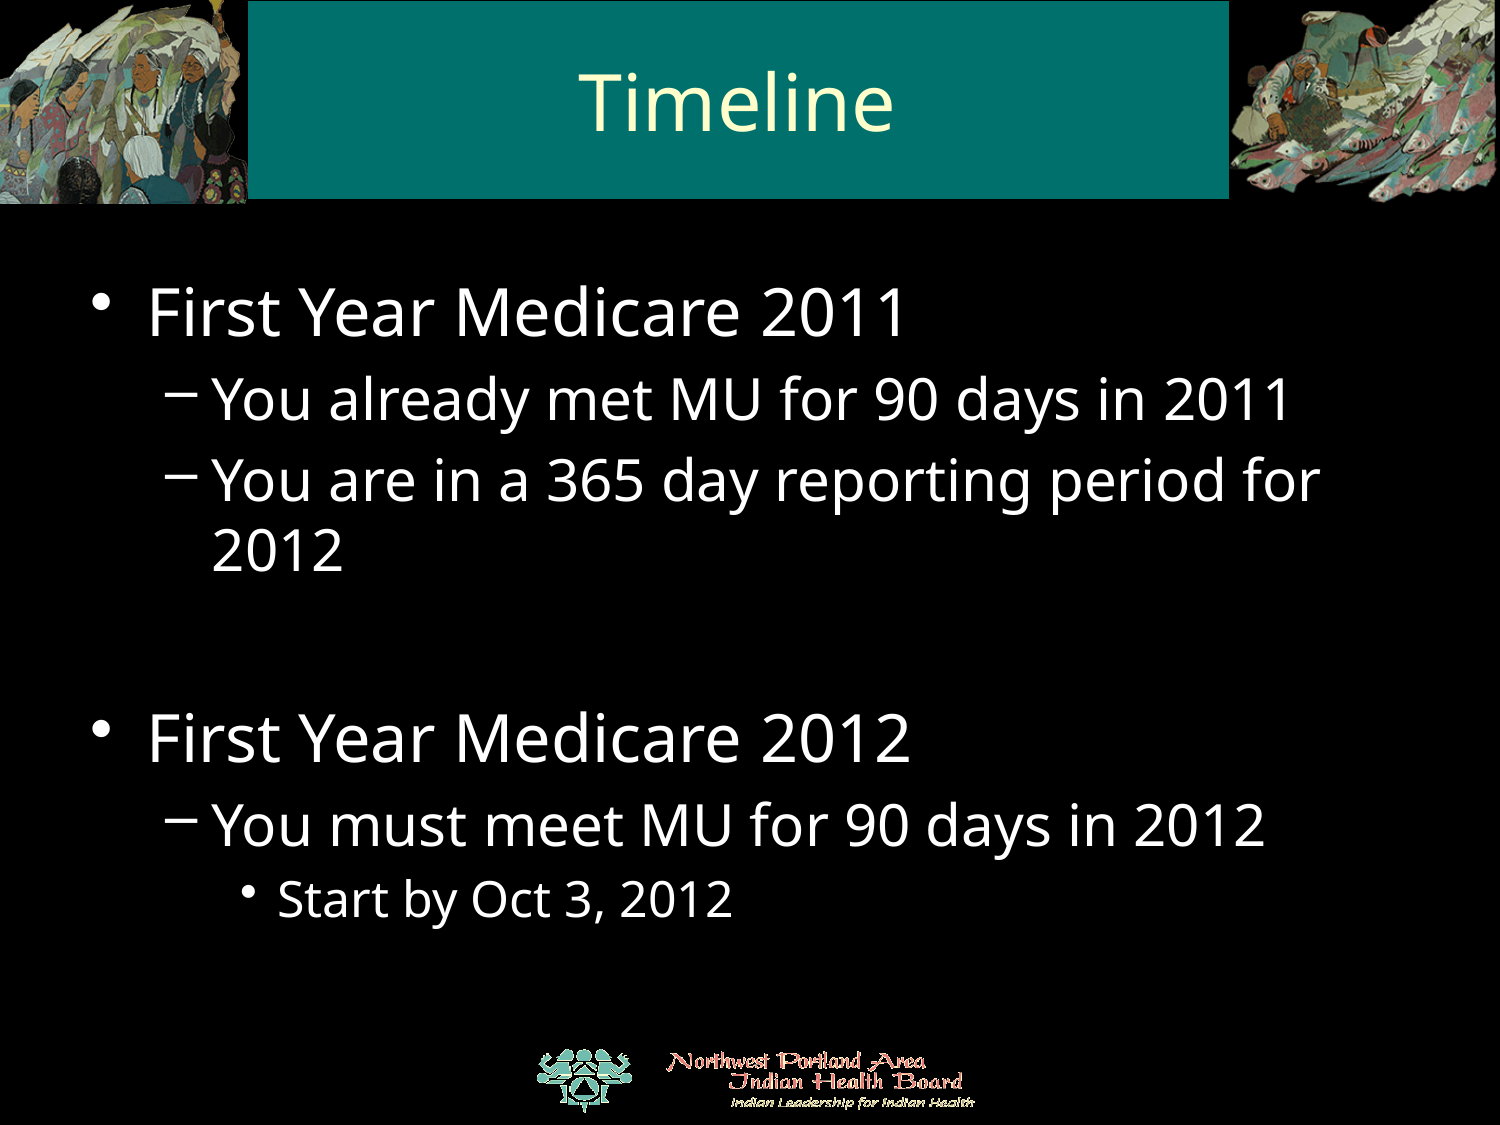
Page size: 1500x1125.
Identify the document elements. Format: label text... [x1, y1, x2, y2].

picture [1229, 0, 1500, 204]
picture [537, 1049, 975, 1113]
picture [0, 0, 248, 204]
title Timeline [249, 0, 1226, 201]
list First Year Medicare 2011 You already met MU for 90 days in 2011 You are in a 365 day reporting period for 2012 First Year Medicare 2012 You must meet MU for 90 days in 2012 Start by Oct 3, 2012 [75, 262, 1425, 1005]
